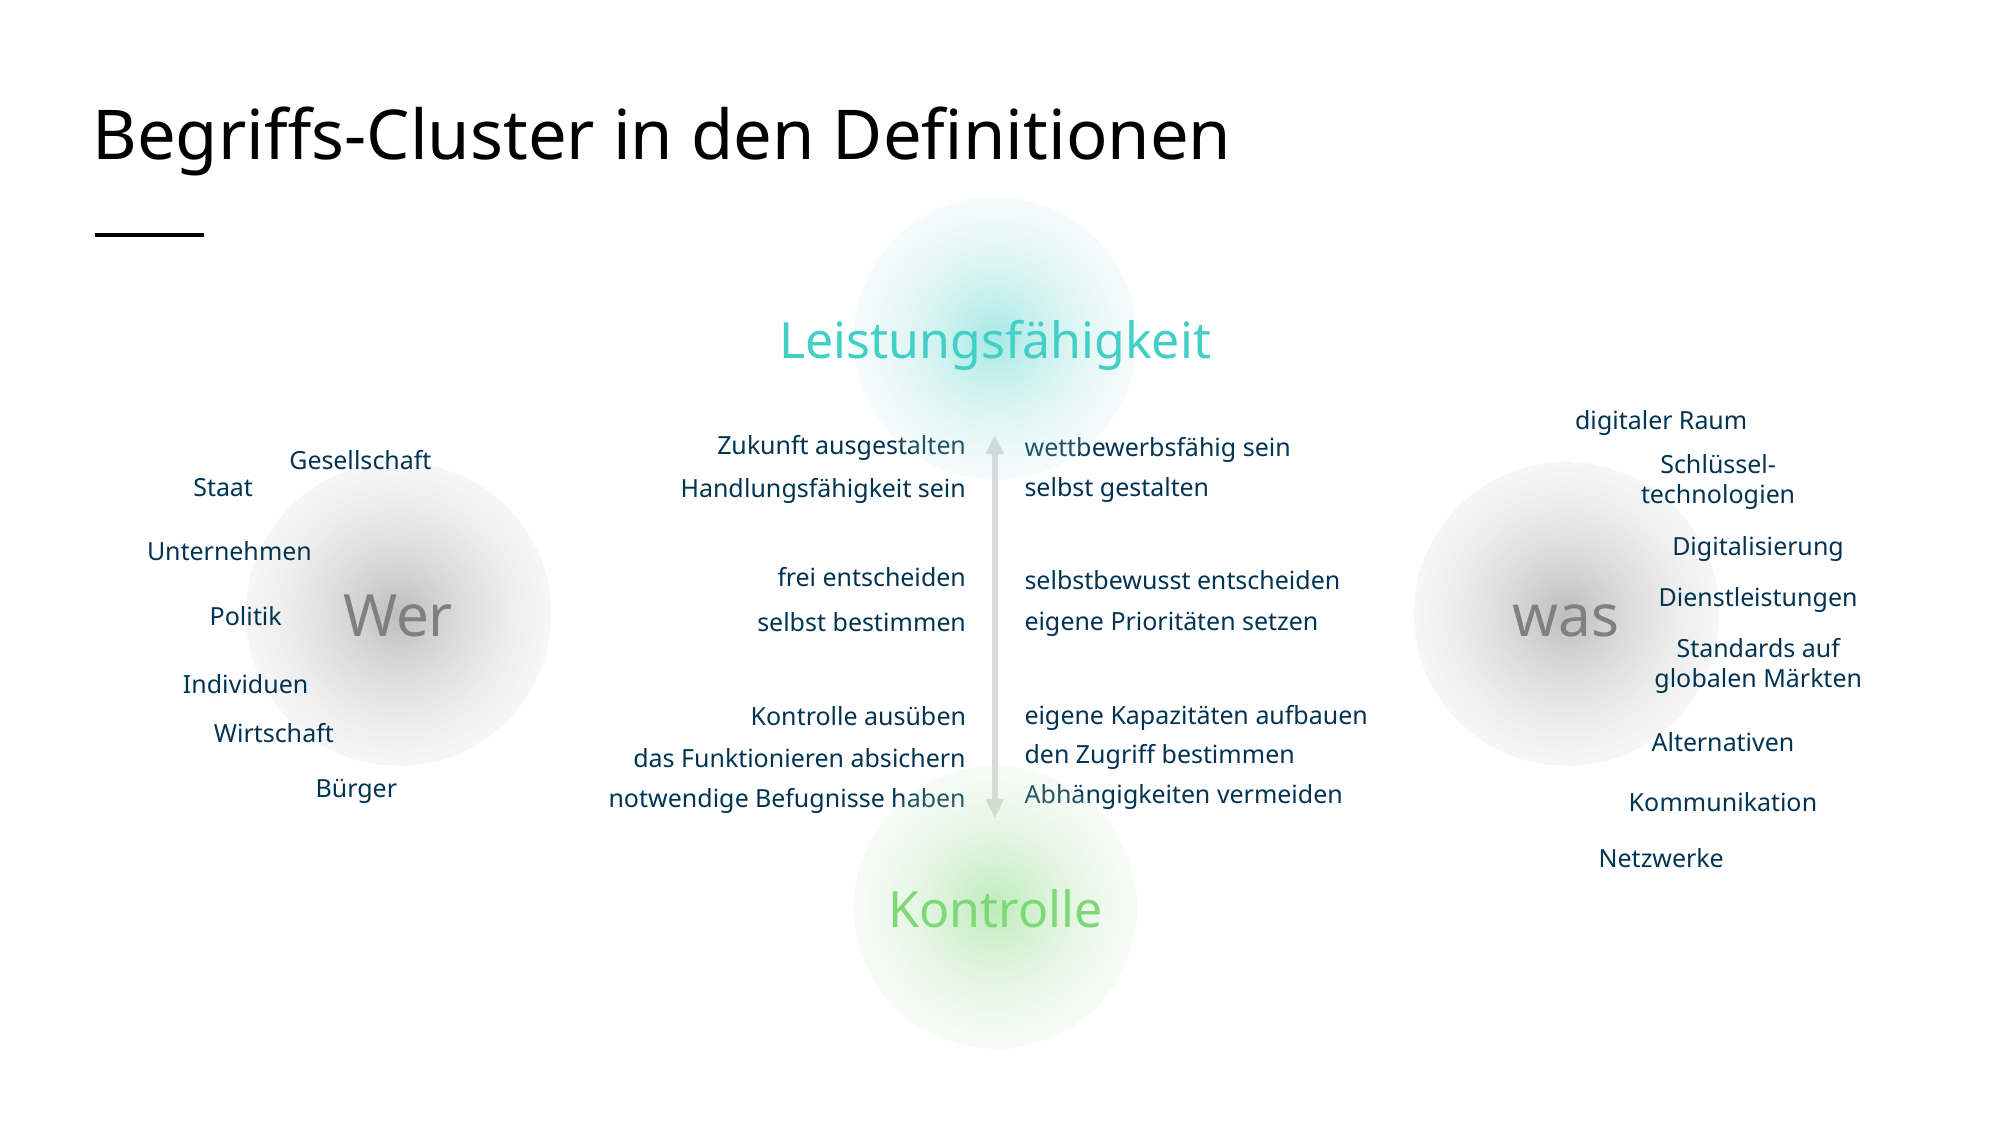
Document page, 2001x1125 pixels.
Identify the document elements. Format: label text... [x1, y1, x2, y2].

text_box notwendige Befugnisse haben [569, 775, 929, 821]
text_box Gesellschaft [253, 436, 467, 482]
text_box Leistungsfähigkeit [853, 196, 1138, 481]
text_box Wirtschaft [167, 709, 381, 755]
text_box Handlungsfähigkeit sein [633, 465, 981, 510]
text_box Abhängigkeiten vermeiden [1055, 777, 1404, 816]
text_box selbstbewusst entscheiden [1009, 557, 1404, 602]
text_box Kontrolle ausüben [633, 692, 981, 734]
text_box eigene Prioritäten setzen [1009, 602, 1404, 643]
text_box Digitalisierung [1633, 523, 1884, 569]
text_box Unternehmen [123, 527, 336, 573]
text_box Schlüssel-technologien [1593, 441, 1844, 517]
text_box Kontrolle [853, 765, 1138, 1049]
text_box selbst gestalten [1009, 463, 1404, 509]
text_box Netzwerke [1536, 834, 1787, 880]
text_box Politik [139, 593, 353, 638]
text_box Alternativen [1598, 718, 1848, 764]
text_box Bürger [249, 764, 463, 810]
text_box Individuen [139, 661, 353, 707]
text_box das Funktionieren absichern [603, 734, 981, 780]
text_box den Zugriff bestimmen [1009, 737, 1404, 777]
text_box frei entscheiden [698, 553, 981, 599]
text_box Dienstleistungen [1633, 574, 1884, 619]
text_box Staat [116, 464, 330, 510]
text_box selbst bestimmen [633, 598, 981, 644]
text_box eigene Kapazitäten aufbauen [1009, 692, 1404, 737]
title Begriffs-Cluster in den Definitionen [77, 67, 1803, 197]
text_box Kommunikation [1598, 779, 1848, 824]
text_box Zukunft ausgestalten [633, 422, 929, 465]
text_box wettbewerbsfähig sein [1066, 424, 1404, 463]
text_box Wer [246, 477, 551, 764]
text_box digitaler Raum [1536, 397, 1787, 442]
text_box Standards auf globalen Märkten [1633, 625, 1884, 700]
text_box was [1413, 460, 1719, 767]
